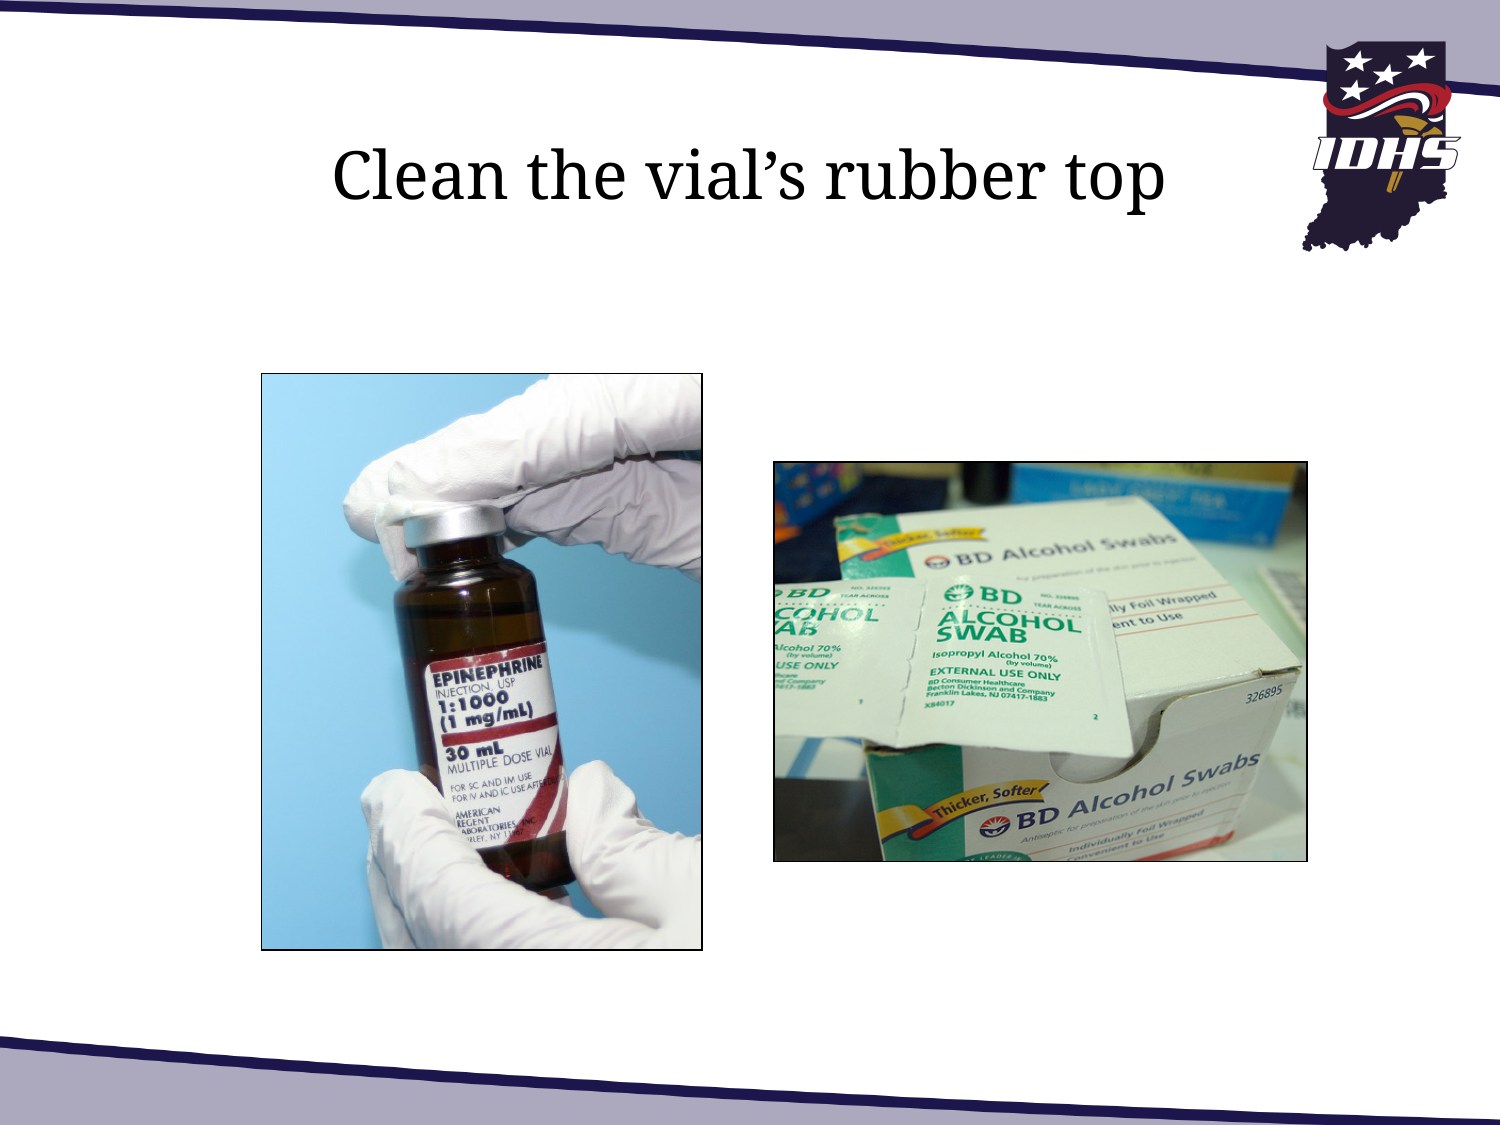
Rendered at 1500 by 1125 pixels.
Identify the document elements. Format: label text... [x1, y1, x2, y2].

picture [0, 0, 1500, 1125]
title Clean the vial’s rubber top [75, 85, 1425, 261]
